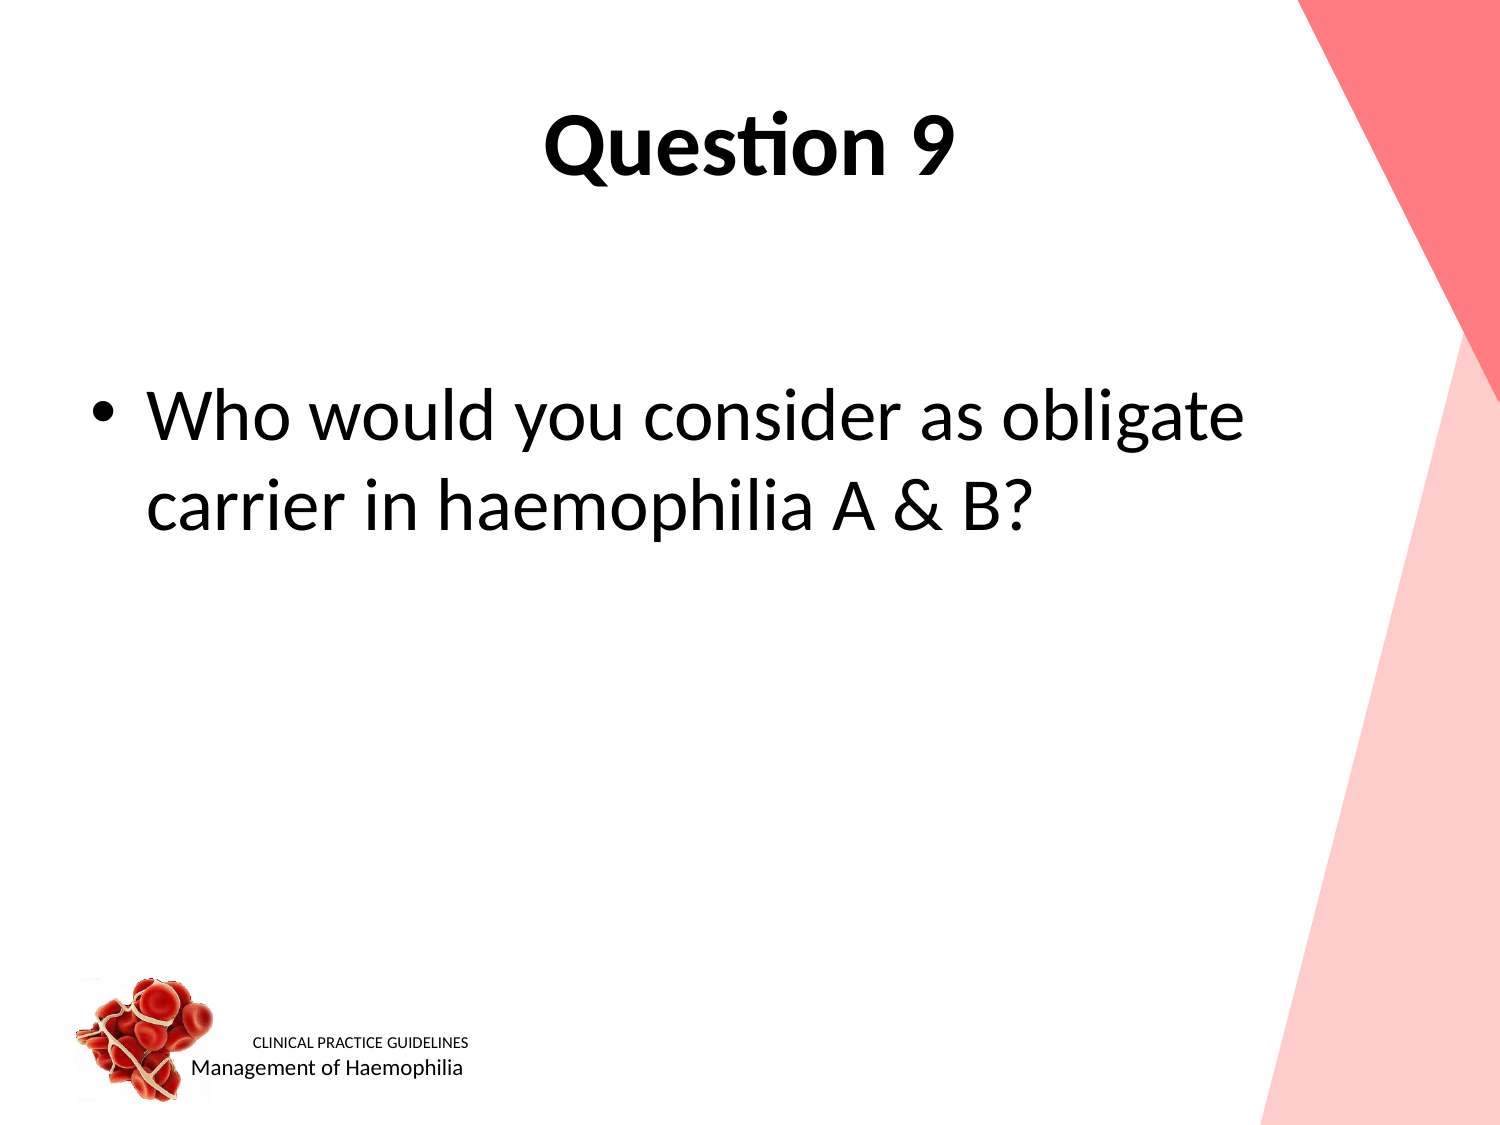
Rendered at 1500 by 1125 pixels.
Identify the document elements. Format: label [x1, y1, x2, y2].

text_box [74, 0, 1500, 1125]
